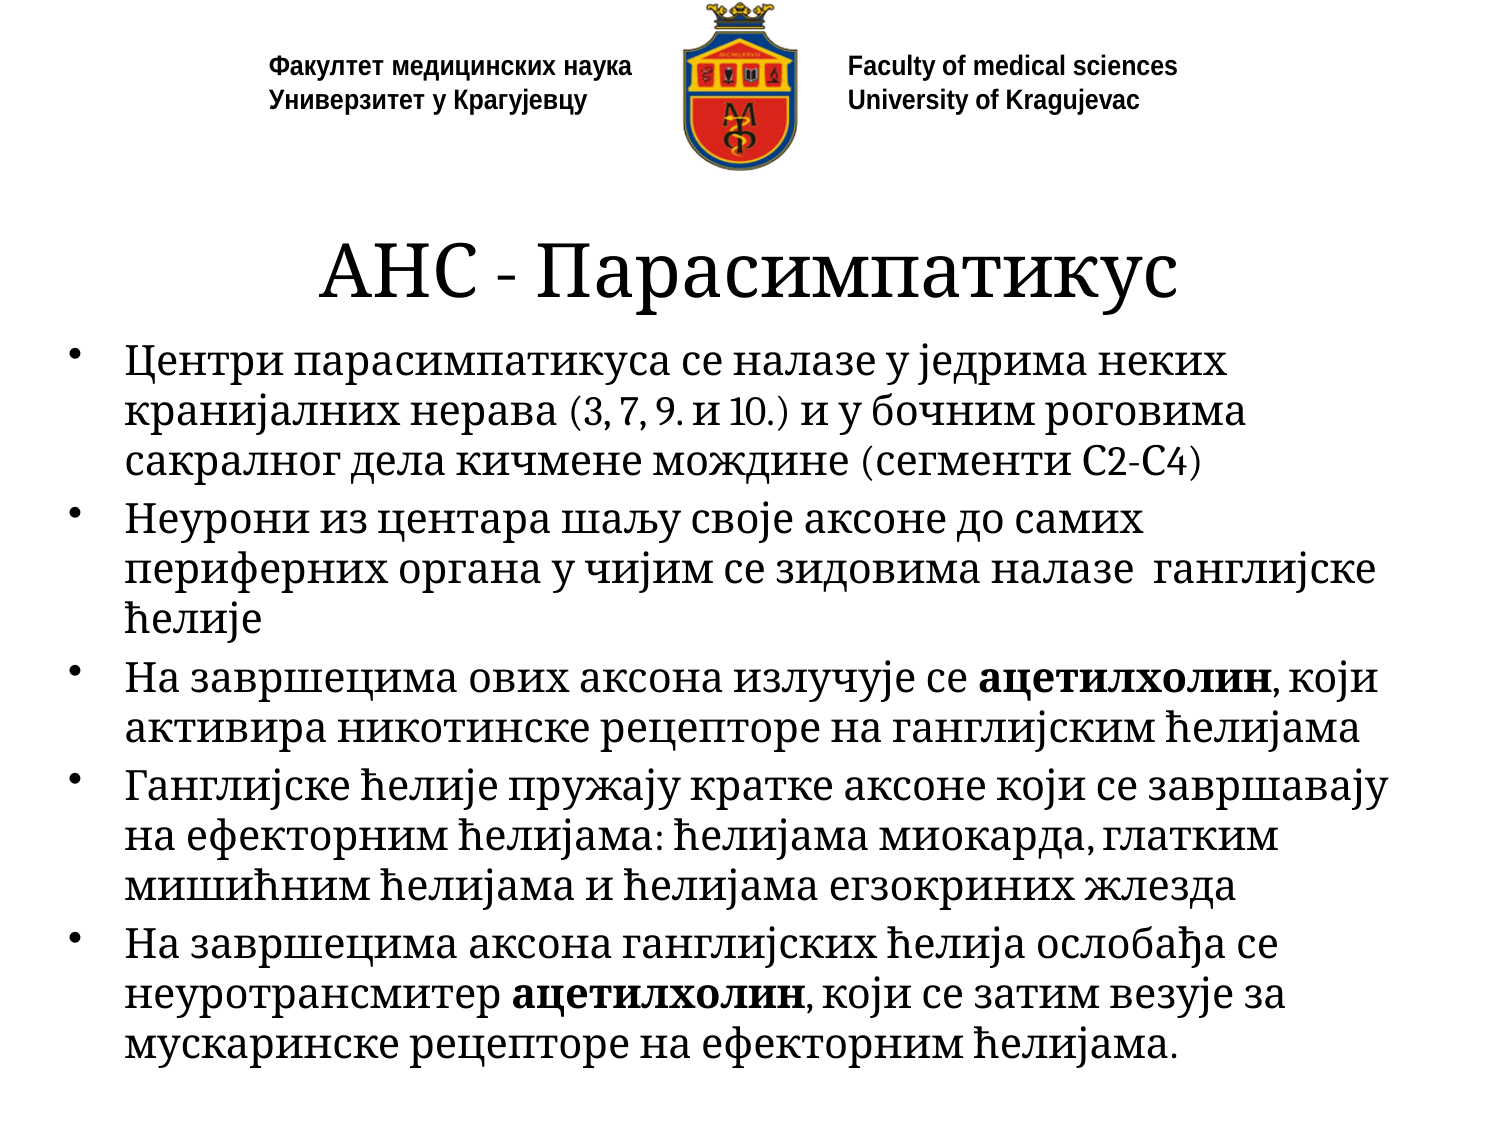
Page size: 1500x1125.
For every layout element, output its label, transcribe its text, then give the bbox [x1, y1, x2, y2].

title АНС - Парасимпатикус [74, 173, 1426, 326]
list Центри парасимпатикуса се налазе у једрима неких кранијалних нерава (3, 7, 9. и 10.) и у бочним роговима сакралног дела кичмене мождине (сегменти С2-С4) Неурони из центара шаљу своје аксоне до самих периферних органа у чијим се зидовима налазе ганглијске ћелије На завршецима ових аксона излучује се ацетилхолин, који активира никотинске рецепторе на ганглијским ћелијама Ганглијске ћелије пружају кратке аксоне који се завршавају на ефекторним ћелијама: ћелијама миокарда, глатким мишићним ћелијама и ћелијама егзокриних жлезда На завршецима аксона ганглијских ћелија ослобађа се неуротрансмитер ацетилхолин, који се затим везује за мускаринске рецепторе на ефекторним ћелијама. [52, 326, 1426, 1118]
